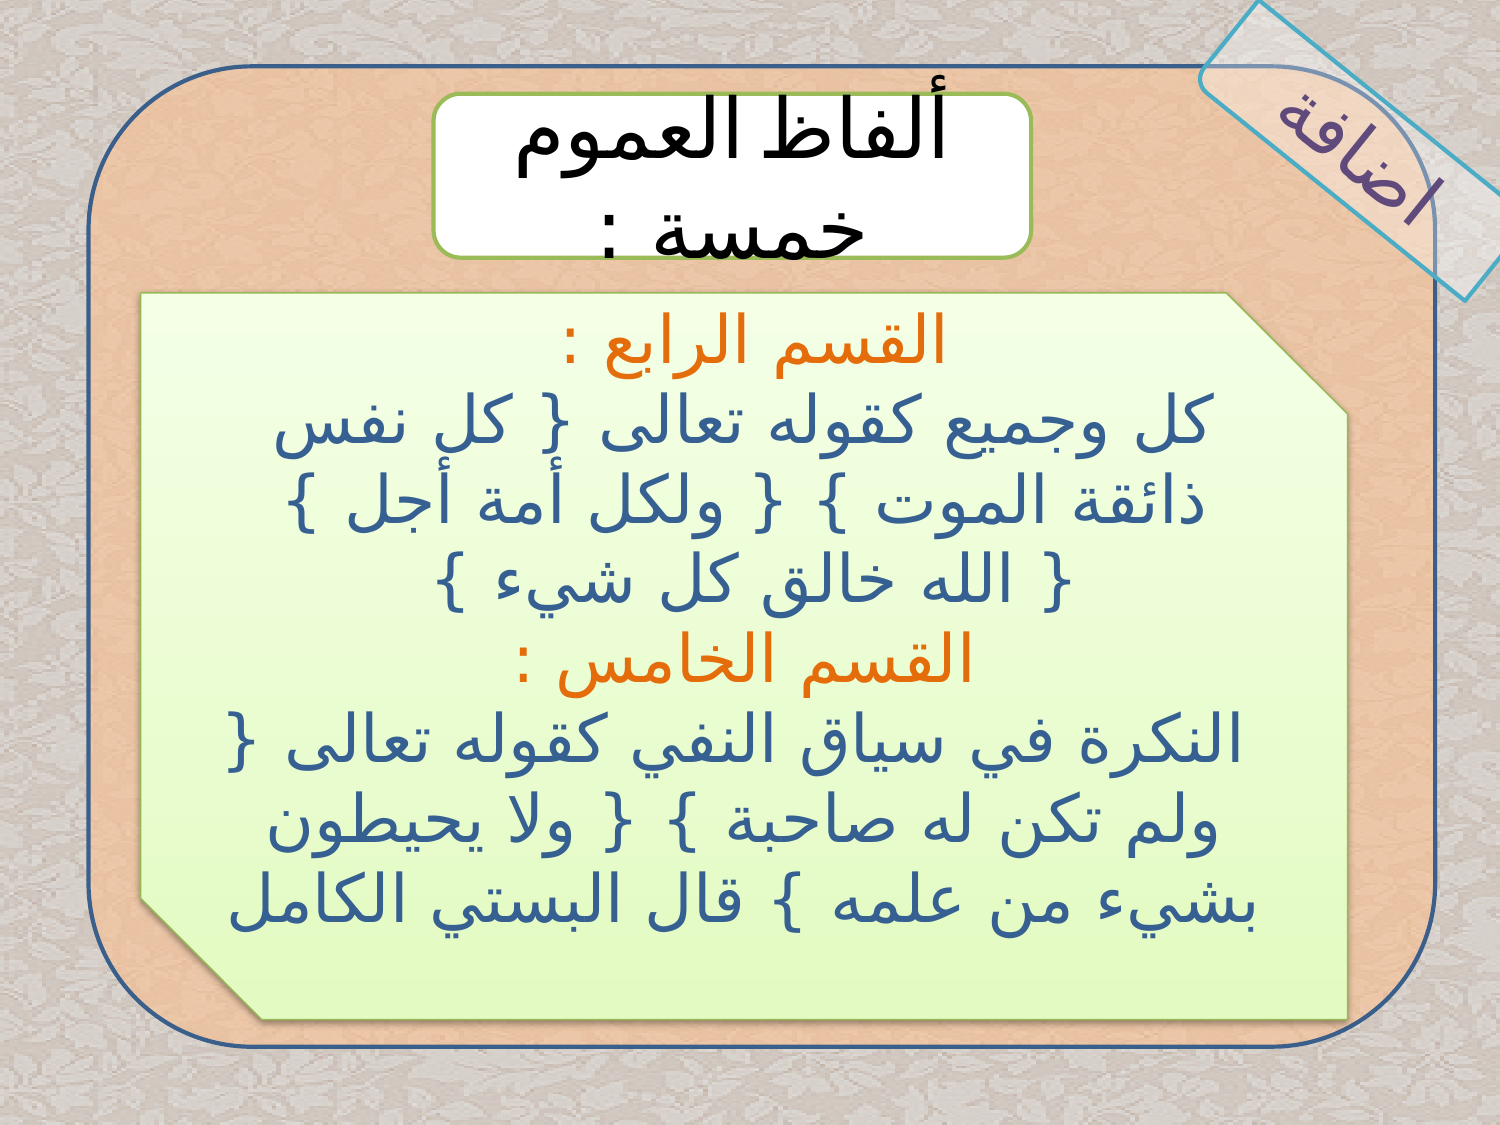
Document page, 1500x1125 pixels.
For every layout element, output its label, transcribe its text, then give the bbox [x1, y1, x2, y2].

text_box [86, 64, 1438, 1049]
text_box القسم الرابع : كل وجميع كقوله تعالى { كل نفس ذائقة الموت } { ولكل أمة أجل } { الله خالق كل شيء } القسم الخامس : النكرة في سياق النفي كقوله تعالى { ولم تكن له صاحبة } { ولا يحيطون بشيء من علمه } قال البستي الكامل [139, 292, 1349, 1021]
text_box ألفاظ العموم خمسة : [431, 91, 1034, 260]
text_box اضافة [1197, 0, 1500, 304]
